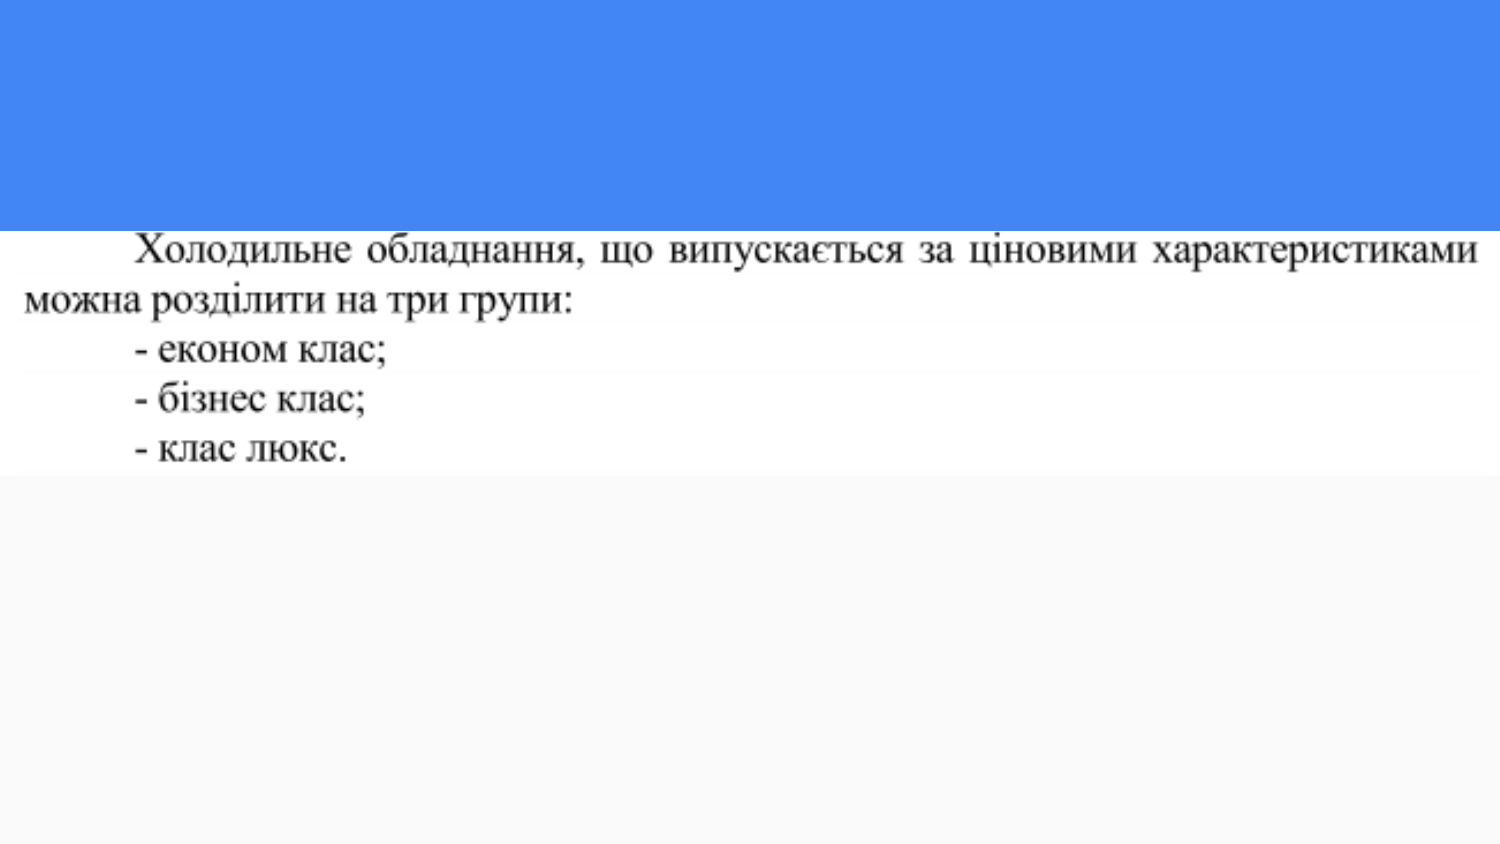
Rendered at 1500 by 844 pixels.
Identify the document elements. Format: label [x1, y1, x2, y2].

picture [0, 231, 1500, 477]
